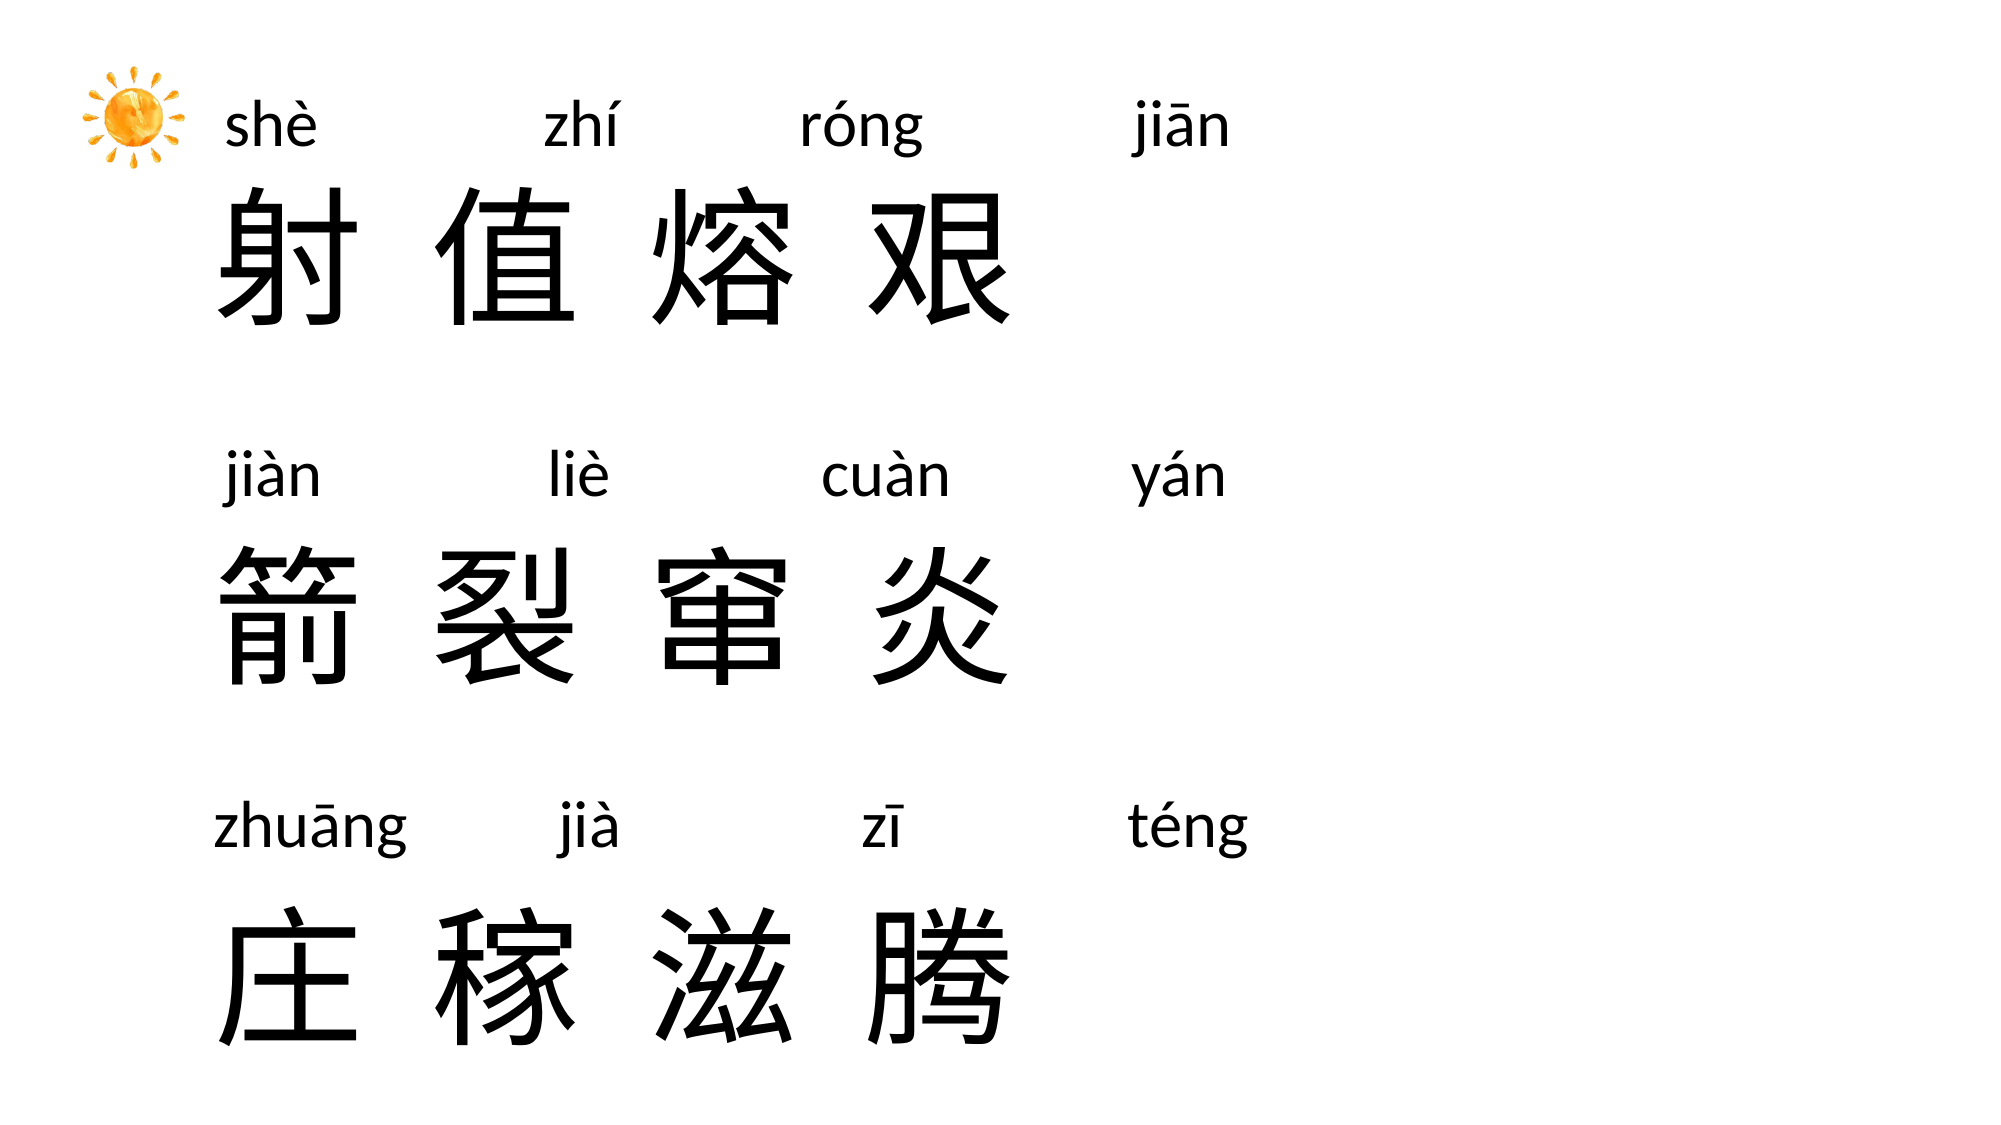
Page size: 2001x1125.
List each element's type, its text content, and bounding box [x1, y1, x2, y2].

text_box jiàn liè cuàn yán [209, 422, 1439, 518]
text_box shè zhí róng jiān [209, 72, 1439, 167]
picture [82, 66, 185, 169]
text_box zhuāng jià zī téng [198, 773, 1620, 869]
text_box 射 值 熔 艰 箭 裂 窜 炎 庄 稼 滋 腾 [198, 155, 2000, 1071]
